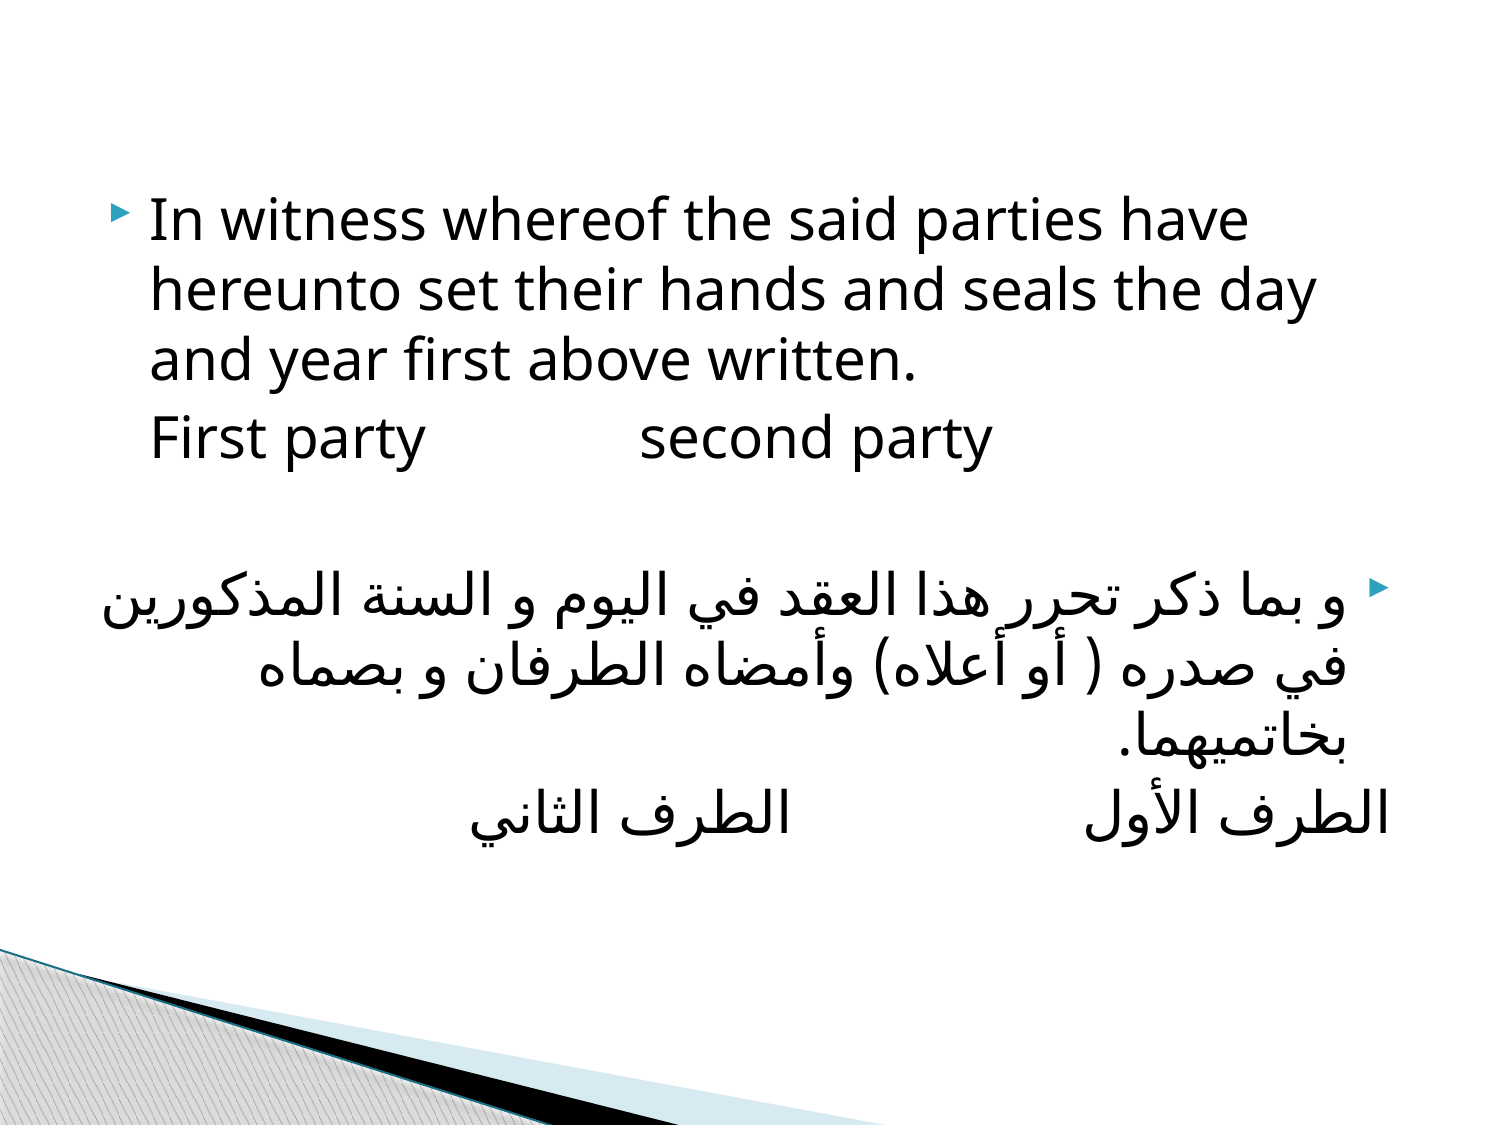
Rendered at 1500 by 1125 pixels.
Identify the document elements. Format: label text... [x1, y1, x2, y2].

list In witness whereof the said parties have hereunto set their hands and seals the day and year first above written. First party second party و بما ذكر تحرر هذا العقد في اليوم و السنة المذكورين في صدره ( أو أعلاه) وأمضاه الطرفان و بصماه بخاتميهما. الطرف الأول الطرف الثاني [75, 174, 1425, 1005]
